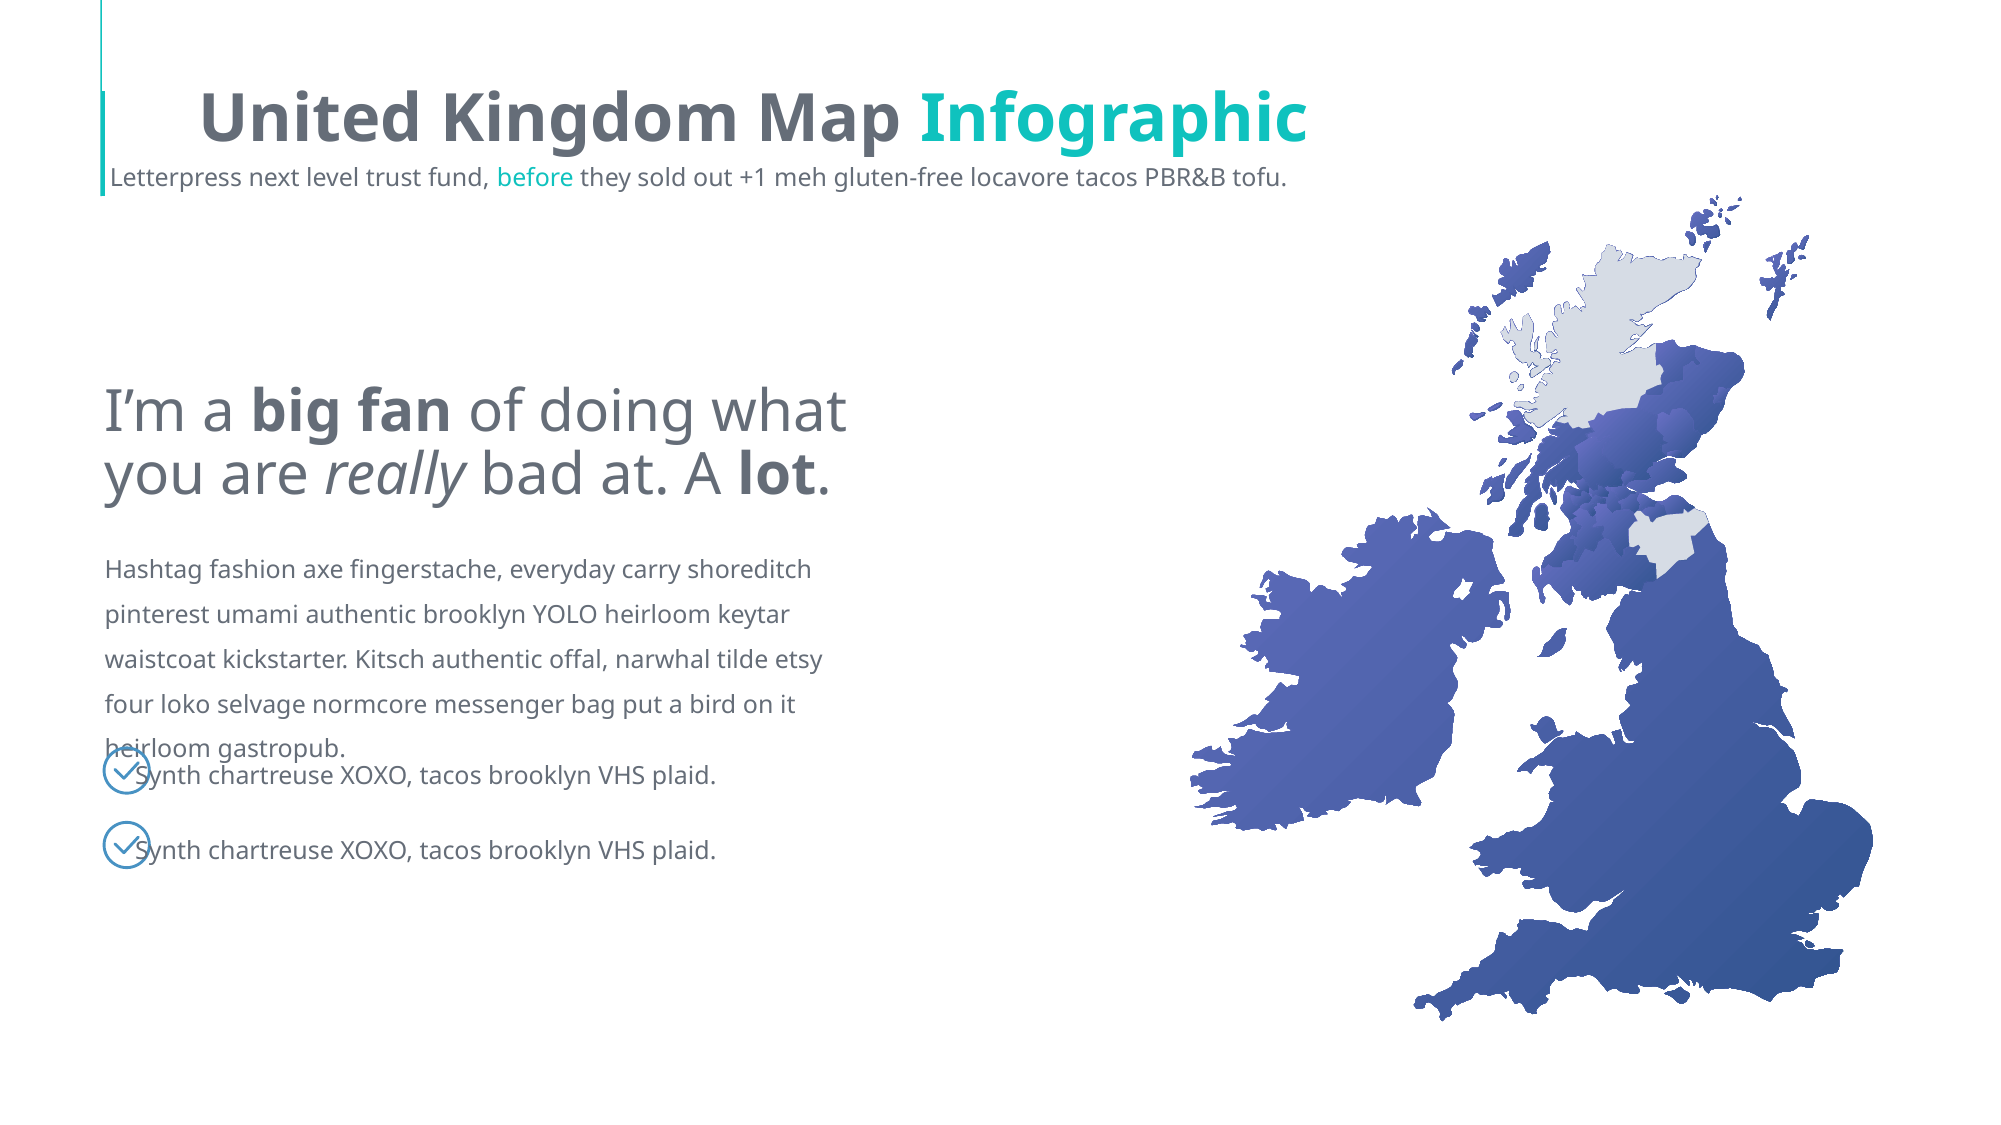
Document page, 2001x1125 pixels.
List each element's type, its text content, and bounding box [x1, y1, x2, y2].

text_box Synth chartreuse XOXO, tacos brooklyn VHS plaid. [120, 743, 733, 797]
text_box Hashtag fashion axe fingerstache, everyday carry shoreditch pinterest umami authentic brooklyn YOLO heirloom keytar waistcoat kickstarter. Kitsch authentic offal, narwhal tilde etsy four loko selvage normcore messenger bag put a bird on it heirloom gastropub. [89, 531, 888, 771]
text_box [104, 747, 150, 794]
text_box Synth chartreuse XOXO, tacos brooklyn VHS plaid. [120, 817, 733, 872]
text_box I’m a big fan of doing what you are really bad at. A lot. [89, 373, 909, 515]
text_box United Kingdom Map Infographic [183, 66, 1423, 162]
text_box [1190, 195, 1875, 1022]
text_box Letterpress next level trust fund, before they sold out +1 meh gluten-free locavore tacos PBR&B tofu. [95, 154, 1310, 199]
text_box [104, 822, 150, 868]
